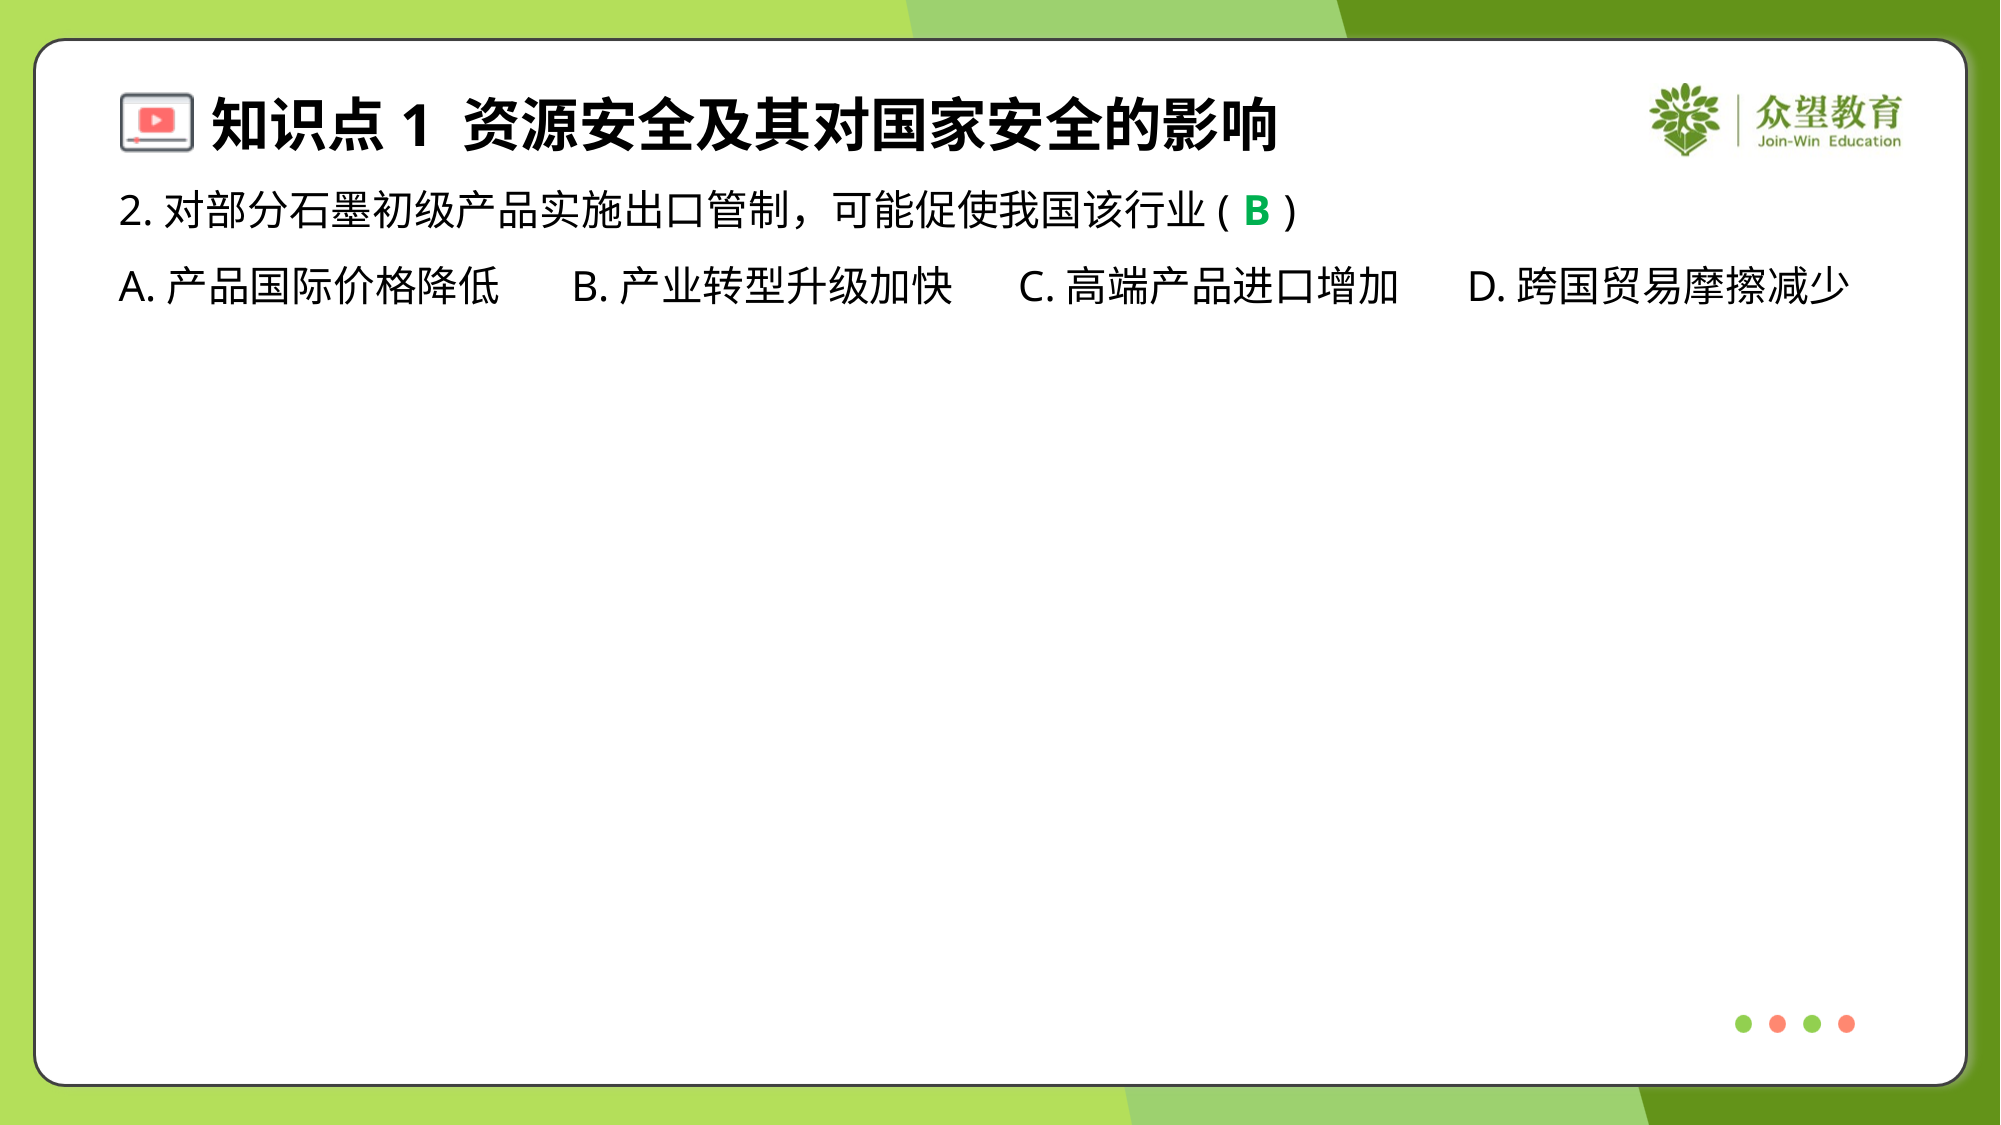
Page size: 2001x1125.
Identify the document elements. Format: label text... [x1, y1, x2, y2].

text_box 2.对部分石墨初级产品实施出口管制，可能促使我国该行业( ) [1287, 158, 1883, 226]
text_box A.产品国际价格降低 B.产业转型升级加快 C.高端产品进口增加 D.跨国贸易摩擦减少 [118, 234, 1883, 302]
text_box B [1227, 158, 1287, 226]
text_box 2.对部分石墨初级产品实施出口管制，可能促使我国该行业( ) [118, 158, 1227, 226]
picture [0, 0, 2000, 1125]
